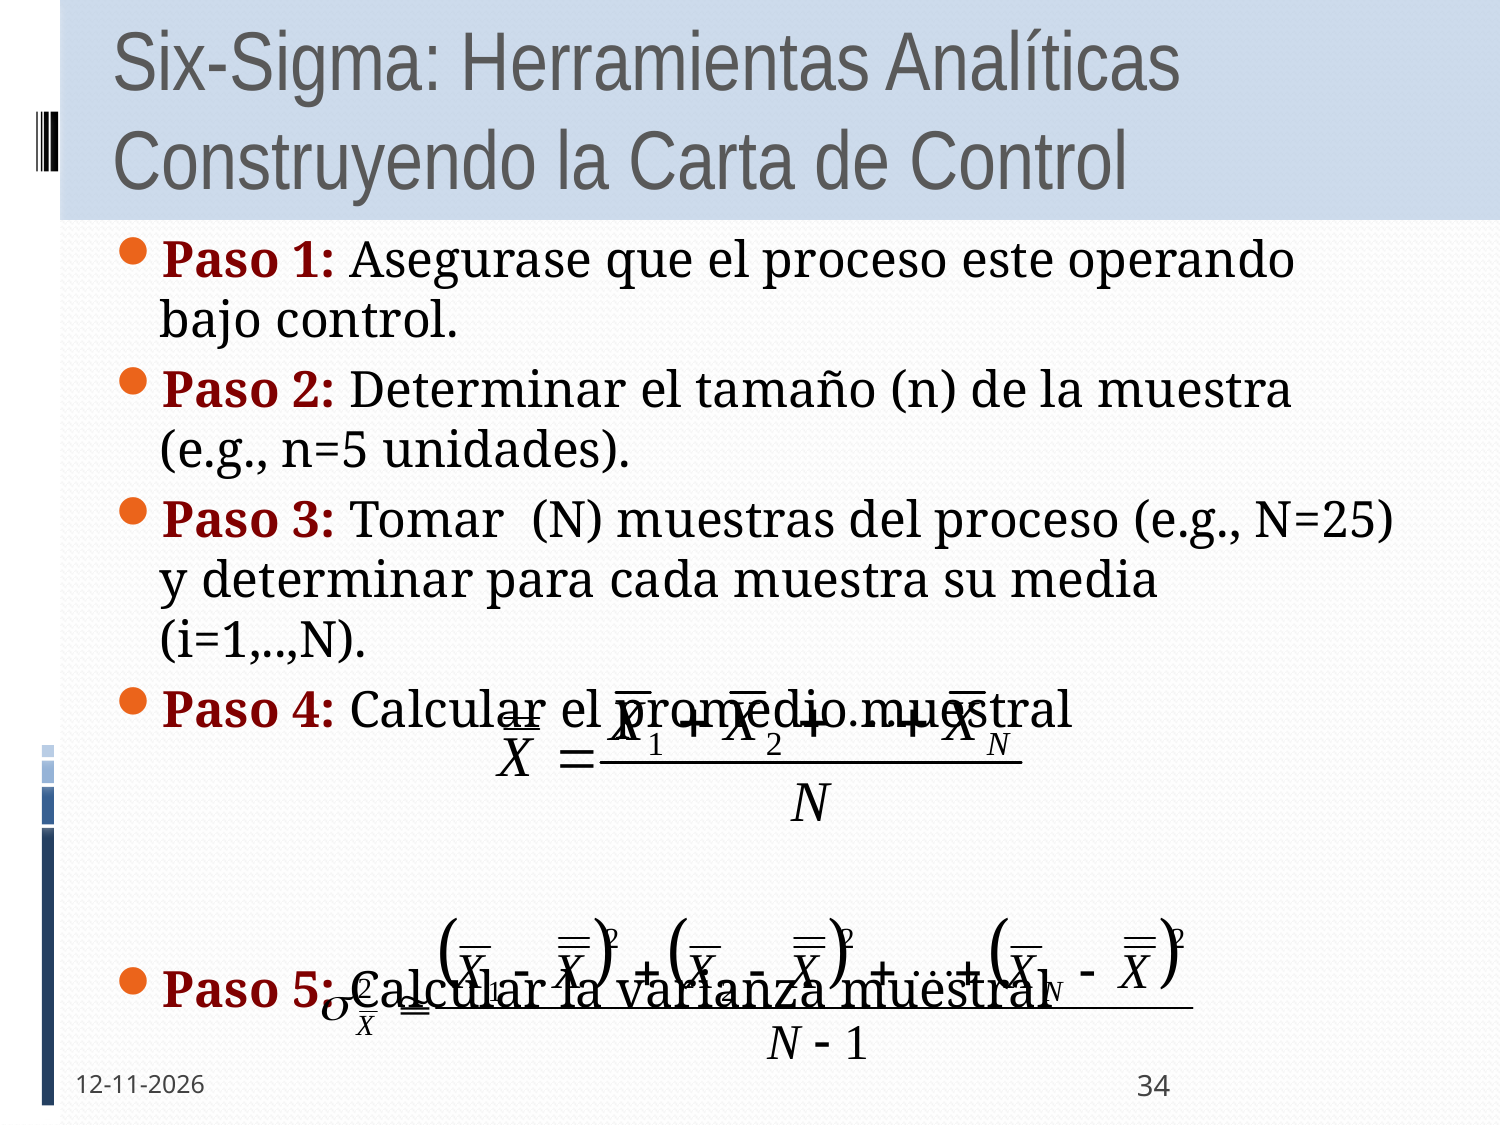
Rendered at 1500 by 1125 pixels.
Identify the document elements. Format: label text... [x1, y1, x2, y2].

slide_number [75, 1042, 243, 1103]
title Six-Sigma: Herramientas Analíticas Gráficos de Causa Efecto [479, 685, 1039, 846]
list Paso 1: Asegurase que el proceso este operando bajo control. Paso 2: Determinar el tamaño (n) de la muestra (e.g., n=5 unidades). Paso 3: Tomar (N) muestras del proceso (e.g., N=25) y determinar para cada muestra su media (i=1,..,N). Paso 4: Calcular el promedio muestral Paso 5: Calcular la varianza muestral [100, 219, 1424, 1003]
slide_number 34 [1045, 1081, 1171, 1107]
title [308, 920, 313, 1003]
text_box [313, 916, 1203, 1071]
title Six-Sigma: Herramientas Analíticas Construyendo la Carta de Control [111, 18, 1436, 207]
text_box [484, 680, 1035, 835]
